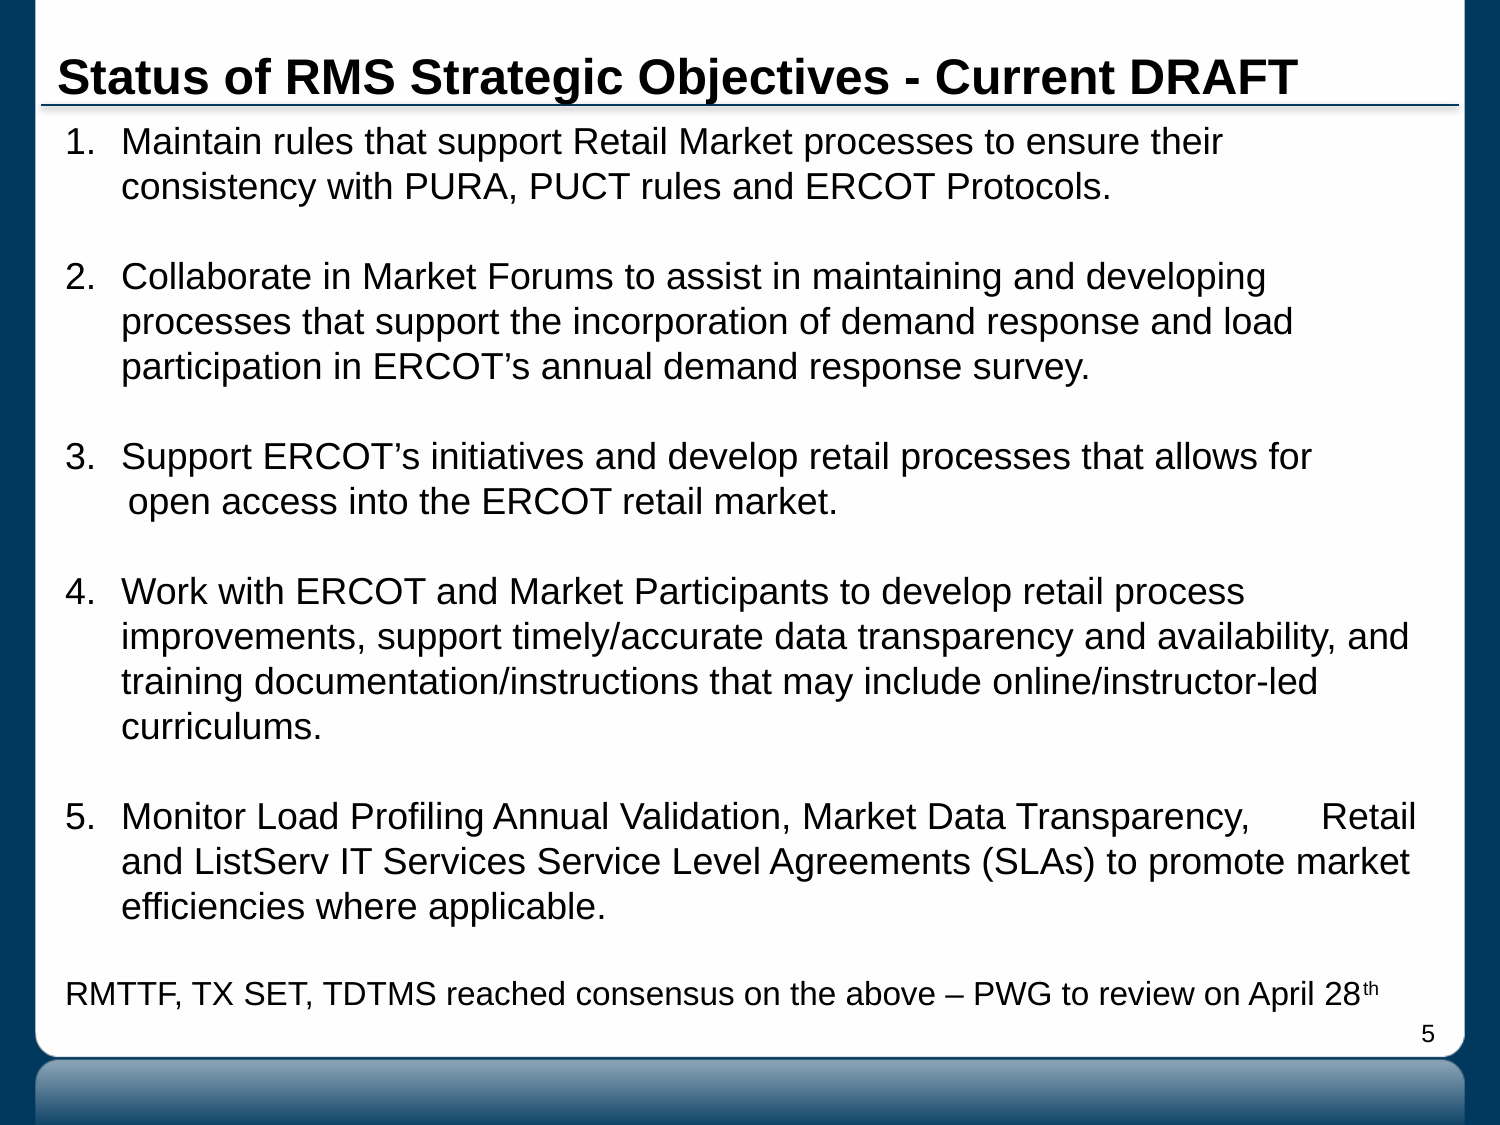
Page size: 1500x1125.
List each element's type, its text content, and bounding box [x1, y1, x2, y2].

text_box Maintain rules that support Retail Market processes to ensure their consistency with PURA, PUCT rules and ERCOT Protocols. Collaborate in Market Forums to assist in maintaining and developing processes that support the incorporation of demand response and load participation in ERCOT’s annual demand response survey. Support ERCOT’s initiatives and develop retail processes that allows for open access into the ERCOT retail market. Work with ERCOT and Market Participants to develop retail process improvements, support timely/accurate data transparency and availability, and training documentation/instructions that may include online/instructor-led curriculums. Monitor Load Profiling Annual Validation, Market Data Transparency, Retail and ListServ IT Services Service Level Agreements (SLAs) to promote market efficiencies where applicable. RMTTF, TX SET, TDTMS reached consensus on the above – PWG to review on April 28th [50, 109, 1438, 1059]
title Status of RMS Strategic Objectives - Current DRAFT [41, 16, 1430, 132]
picture [35, 0, 1465, 1125]
